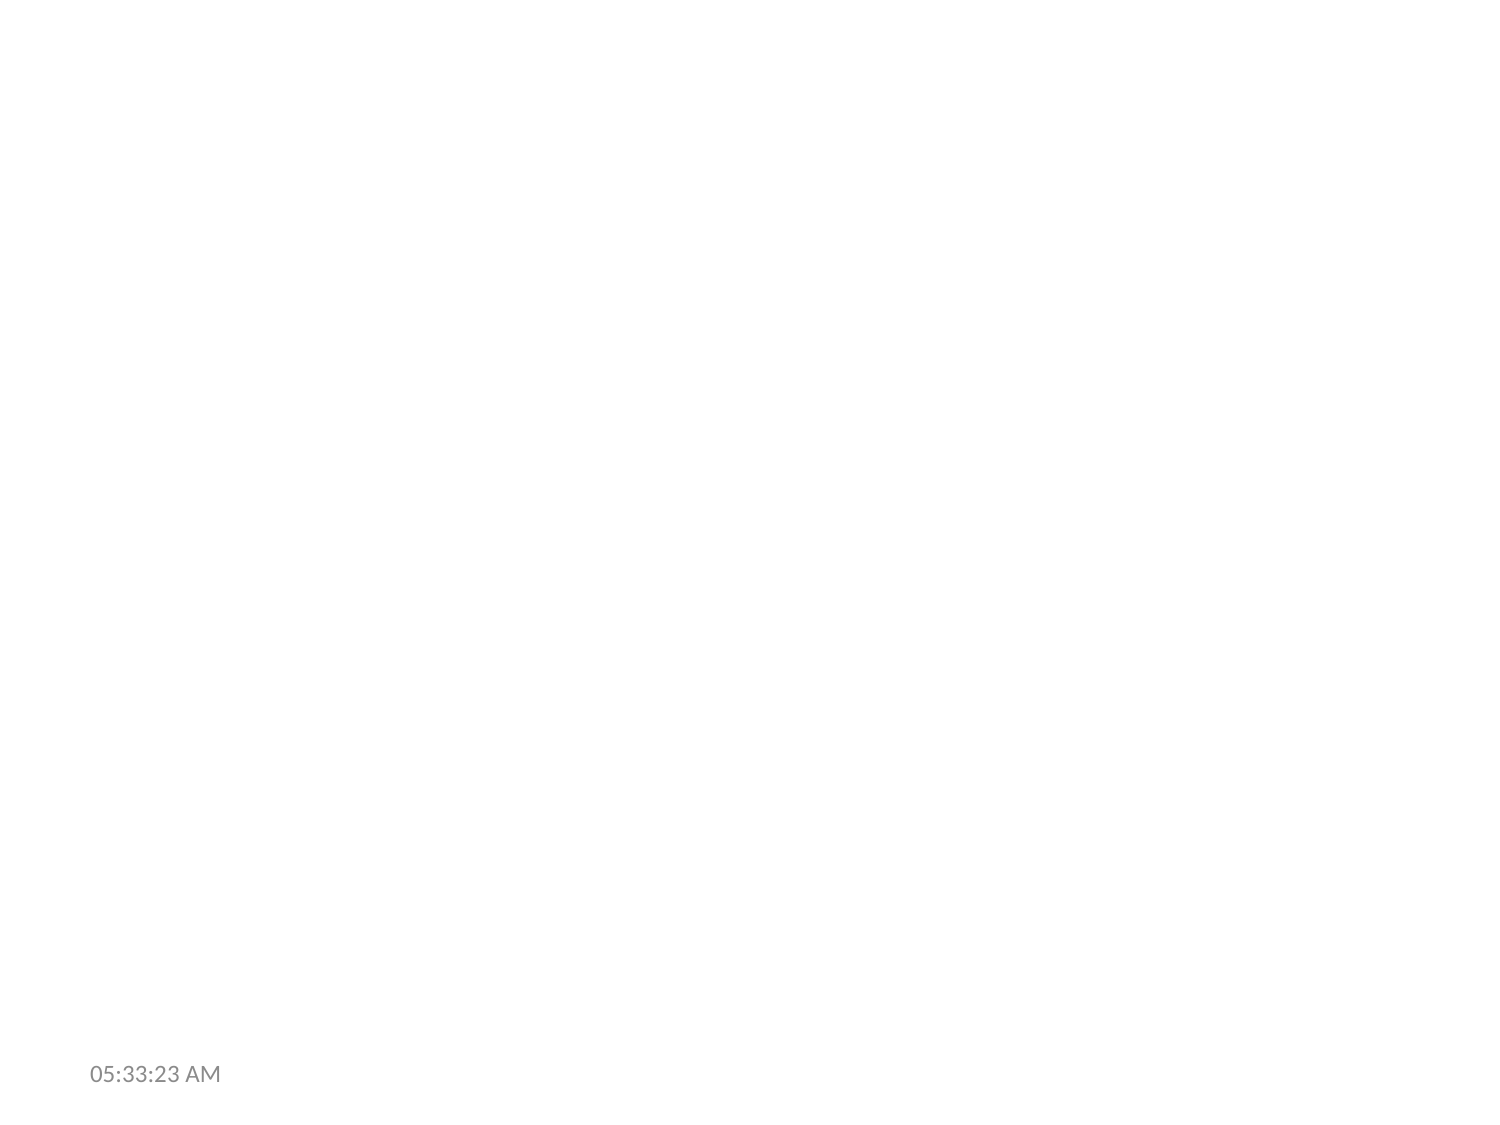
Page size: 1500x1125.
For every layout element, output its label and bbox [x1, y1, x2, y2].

slide_number [75, 1042, 425, 1103]
